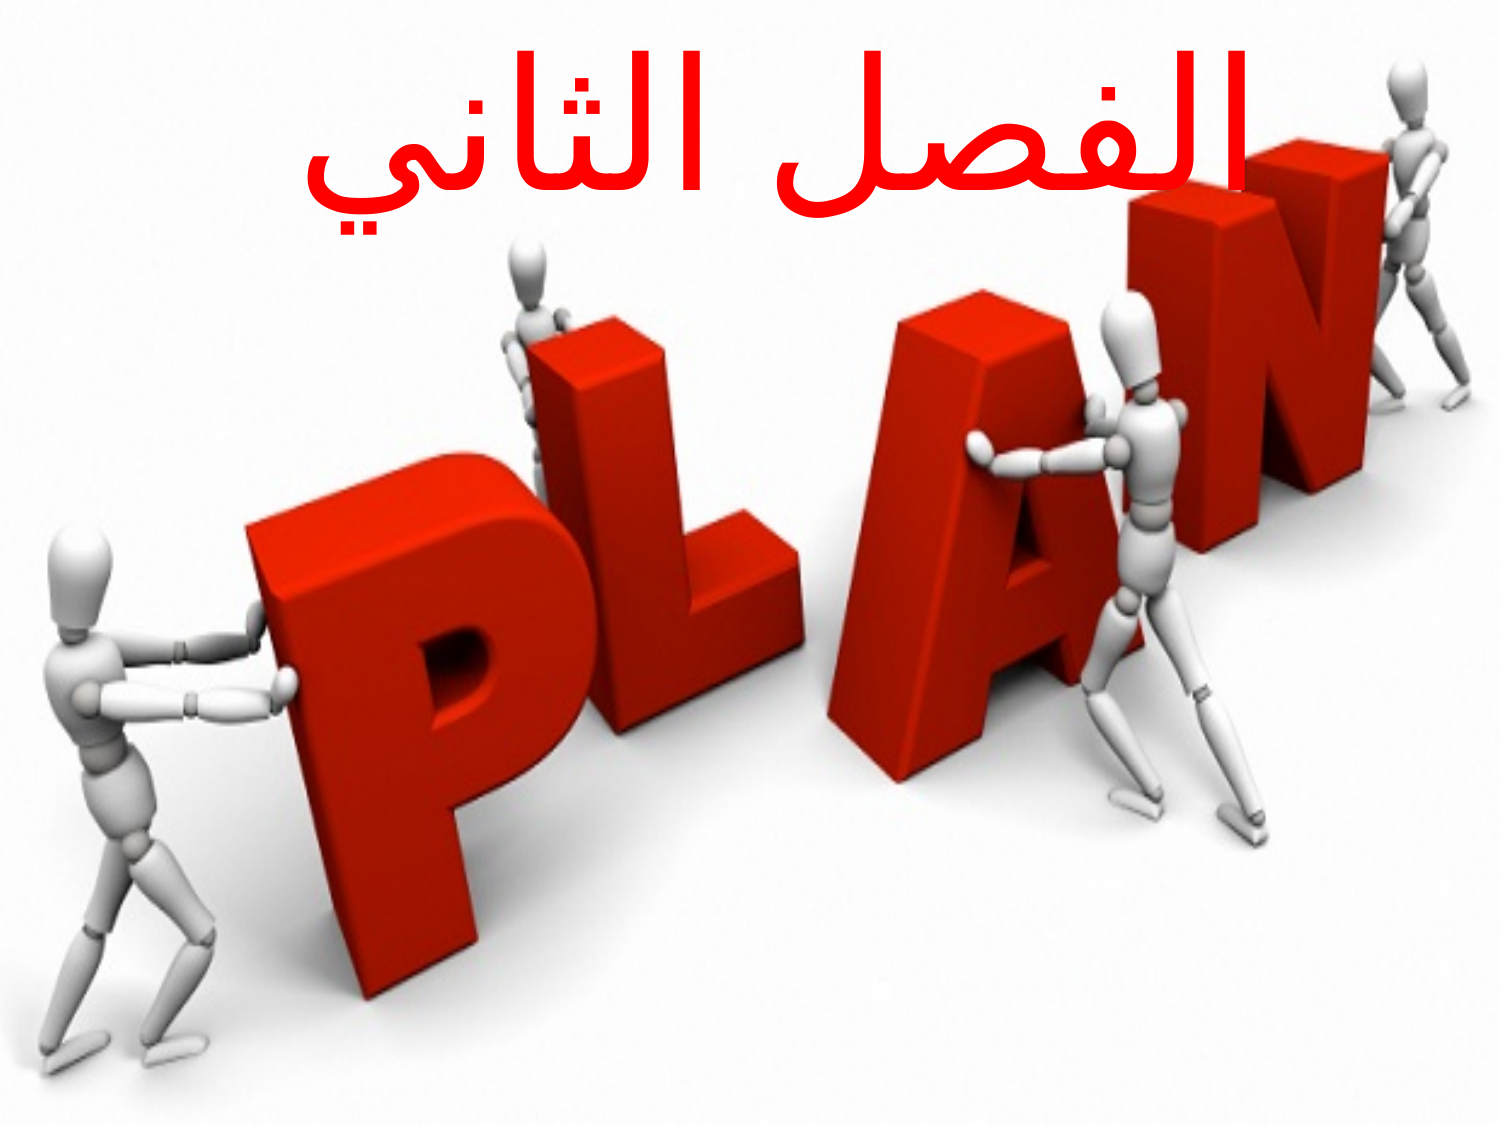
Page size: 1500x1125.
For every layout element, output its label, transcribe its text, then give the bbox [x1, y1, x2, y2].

text_box الفصل الثاني [218, 0, 1294, 235]
picture [0, 0, 1500, 1125]
